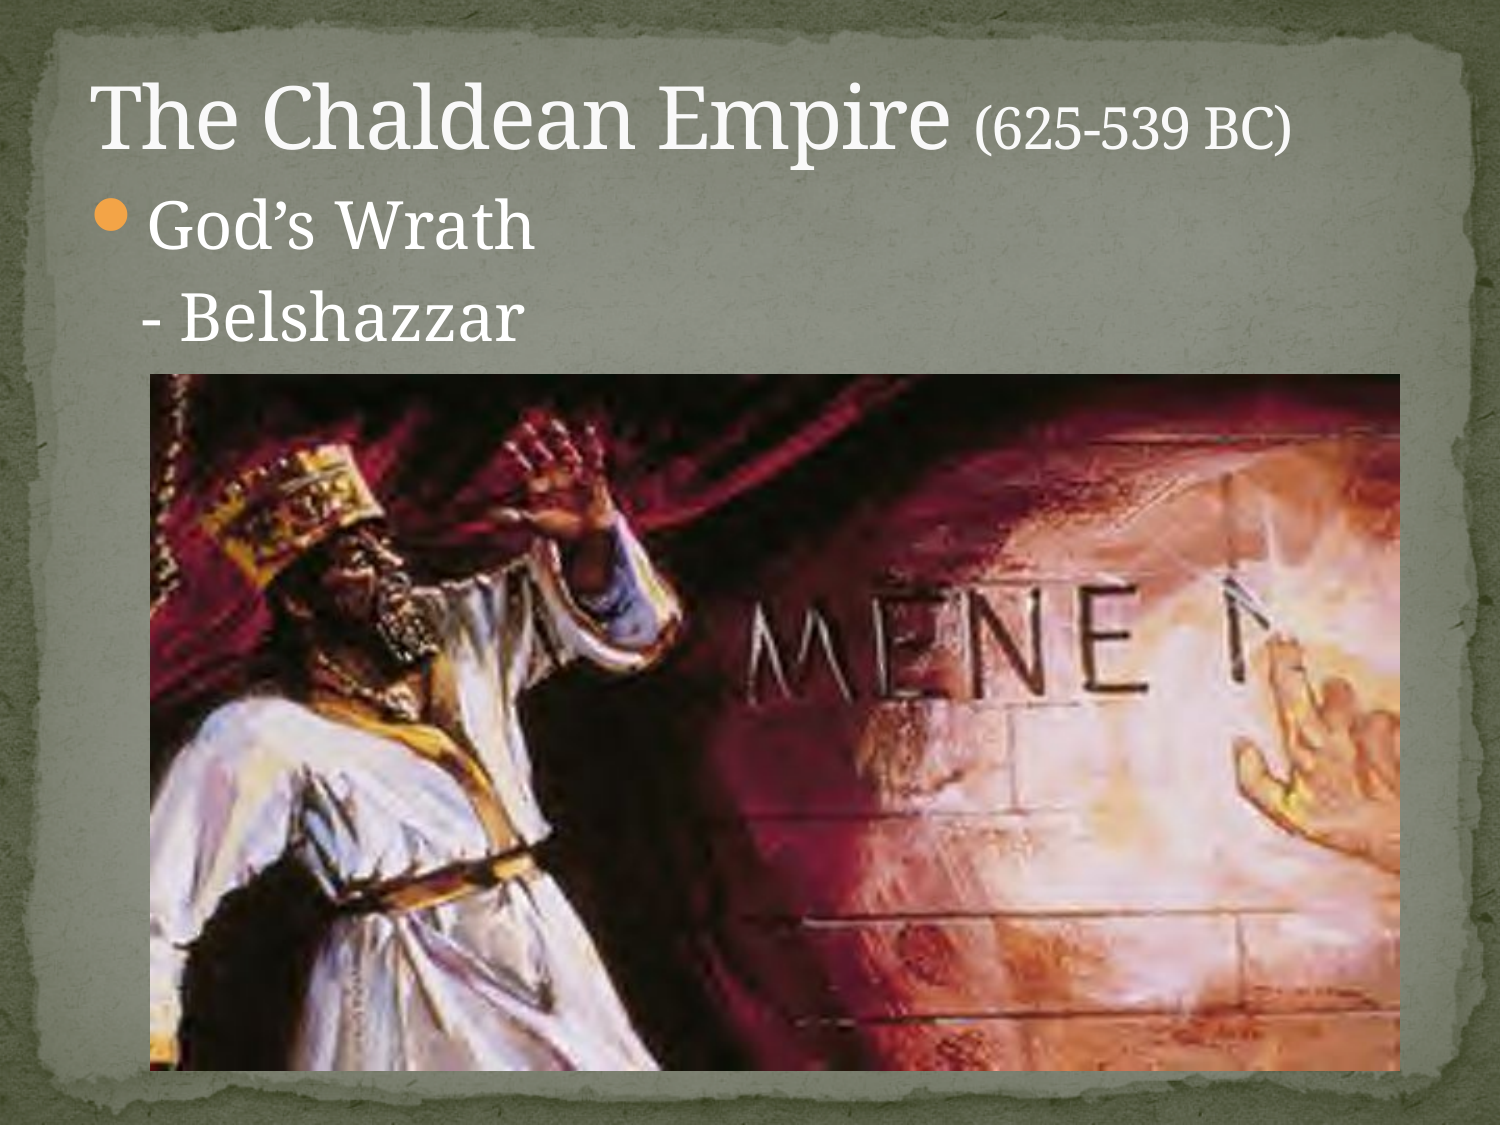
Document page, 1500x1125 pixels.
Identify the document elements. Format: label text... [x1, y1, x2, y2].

title The Chaldean Empire (625-539 BC) [74, 37, 1425, 175]
picture [150, 374, 1401, 1071]
list God’s Wrath - Belshazzar [75, 175, 1425, 1013]
